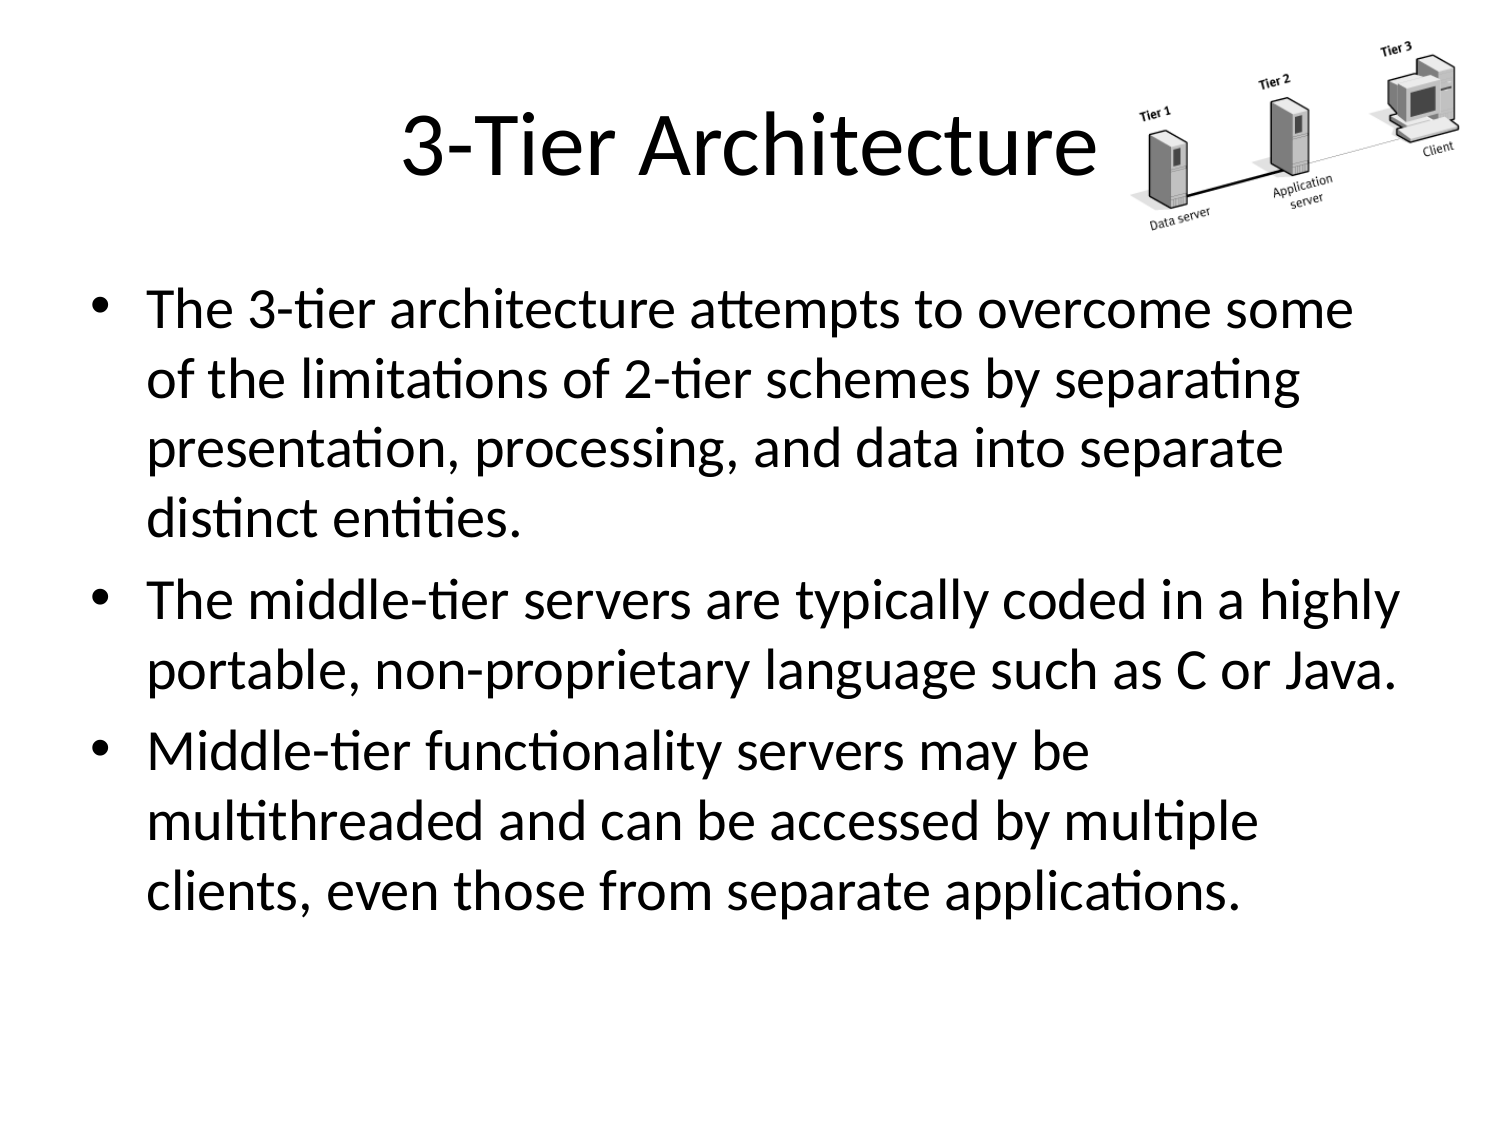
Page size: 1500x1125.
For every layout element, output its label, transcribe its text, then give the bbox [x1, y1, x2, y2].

list The 3-tier architecture attempts to overcome some of the limitations of 2-tier schemes by separating presentation, processing, and data into separate distinct entities. The middle-tier servers are typically coded in a highly portable, non-proprietary language such as C or Java. Middle-tier functionality servers may be multithreaded and can be accessed by multiple clients, even those from separate applications. [75, 262, 1425, 1005]
picture [1127, 39, 1462, 232]
title 3-Tier Architecture [75, 45, 1122, 233]
